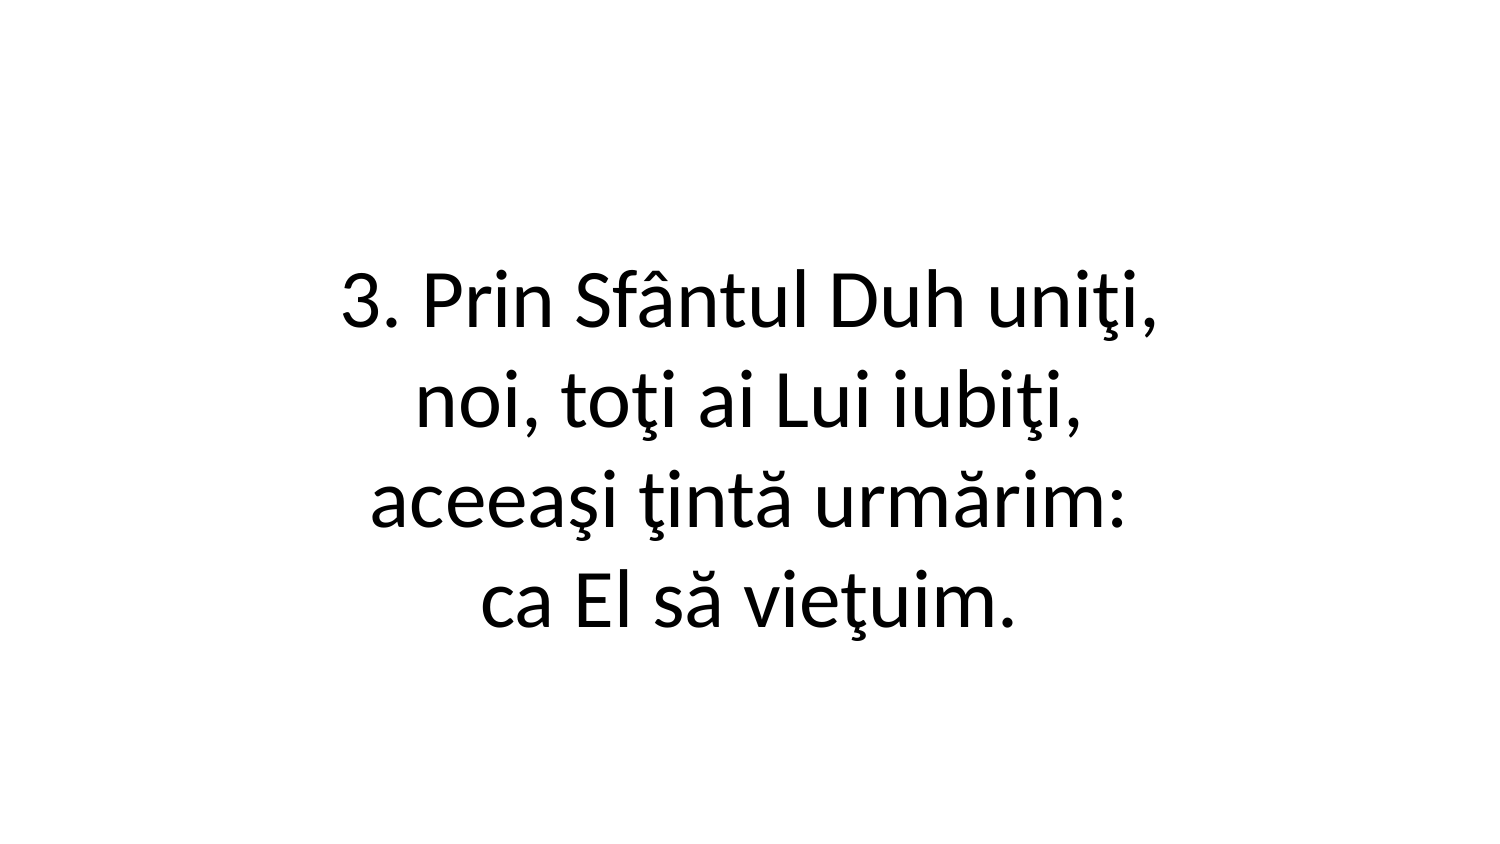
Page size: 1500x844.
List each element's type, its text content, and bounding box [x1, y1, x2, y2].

text_box 3. Prin Sfântul Duh uniţi, noi, toţi ai Lui iubiţi, aceeaşi ţintă urmărim: ca El să vieţuim. [324, 192, 1176, 652]
